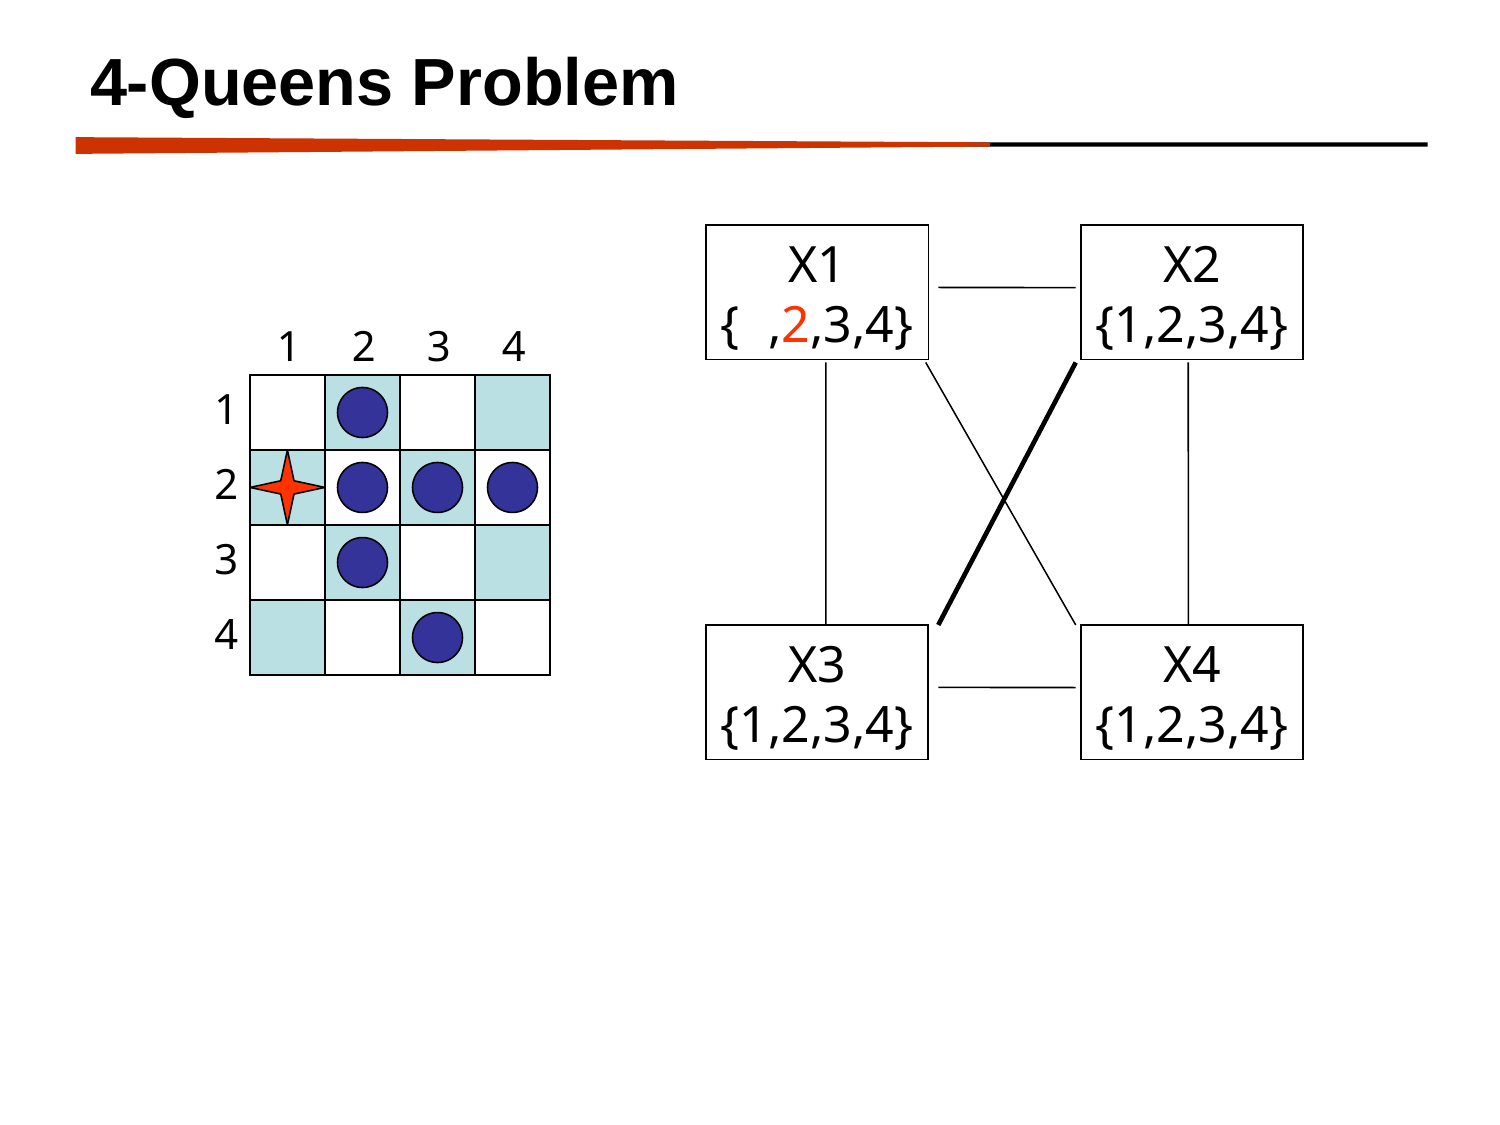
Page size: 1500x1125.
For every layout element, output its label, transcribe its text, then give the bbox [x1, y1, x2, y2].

title 4-Queens Problem [74, 24, 1426, 133]
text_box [699, 224, 1310, 762]
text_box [337, 387, 538, 663]
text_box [199, 312, 551, 676]
